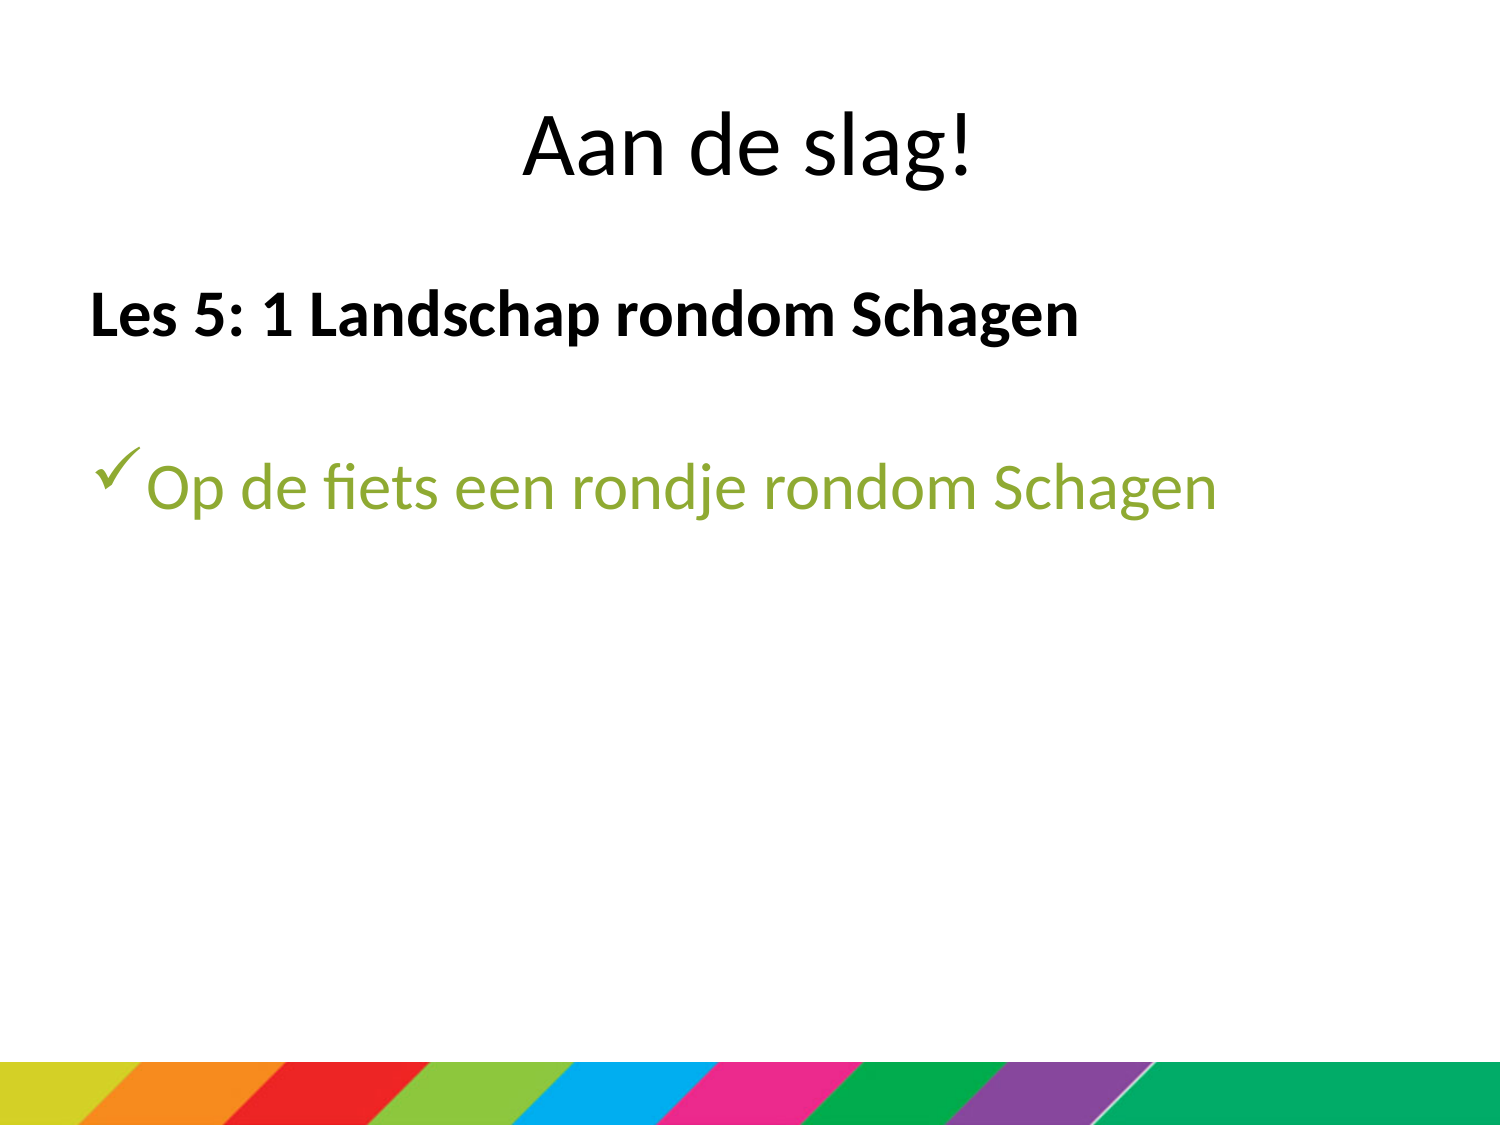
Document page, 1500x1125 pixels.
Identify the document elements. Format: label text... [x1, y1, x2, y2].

list Les 5: 1 Landschap rondom Schagen Op de fiets een rondje rondom Schagen [75, 262, 1425, 1000]
title Aan de slag! [75, 45, 1425, 233]
picture [0, 1062, 574, 1125]
picture [656, 1062, 1500, 1125]
